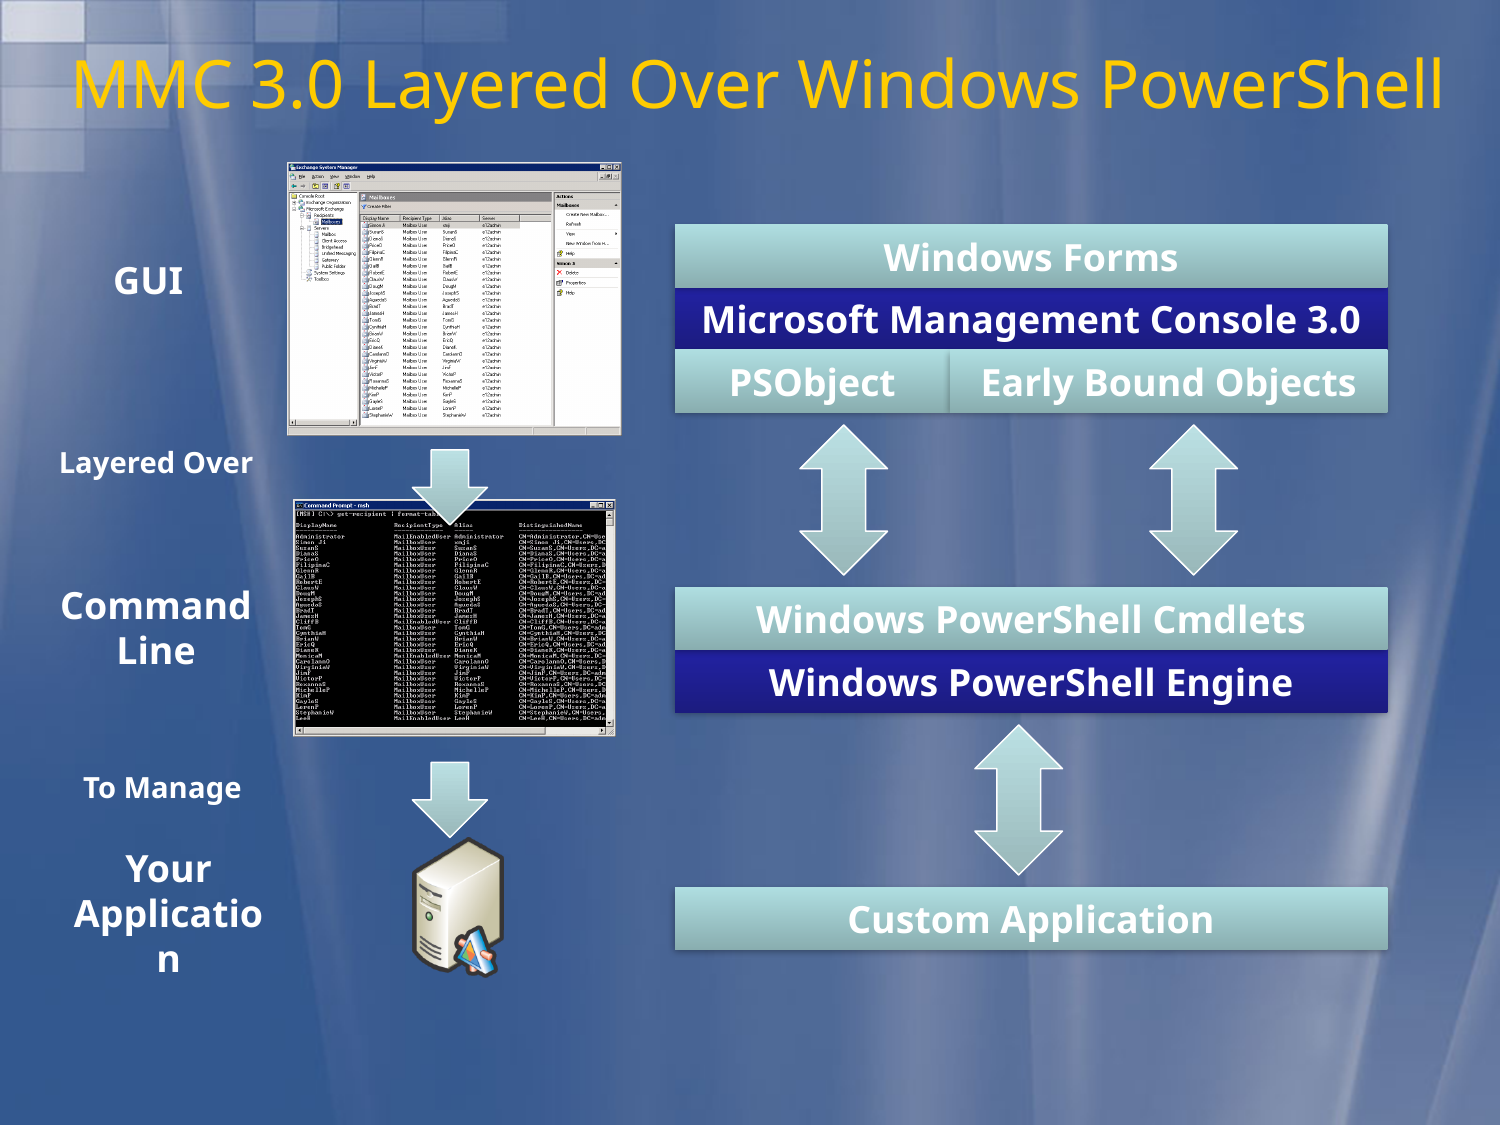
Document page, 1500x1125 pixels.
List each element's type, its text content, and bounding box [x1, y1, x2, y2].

text_box To Manage [49, 762, 275, 813]
text_box [412, 762, 488, 835]
text_box PSObject [675, 349, 949, 413]
text_box Your Application [49, 837, 288, 988]
text_box Layered Over [43, 437, 269, 488]
text_box Custom Application [675, 887, 1388, 950]
text_box [974, 724, 1063, 875]
text_box [1149, 424, 1238, 575]
text_box Early Bound Objects [949, 349, 1388, 413]
text_box GUI [98, 249, 214, 310]
picture [0, 0, 1500, 1125]
text_box Microsoft Management Console 3.0 [675, 294, 1388, 349]
text_box Windows PowerShell Engine [675, 657, 1388, 713]
text_box Windows PowerShell Cmdlets [675, 587, 1388, 650]
text_box Command Line [43, 574, 269, 680]
text_box [412, 449, 488, 498]
title MMC 3.0 Layered Over Windows PowerShell [55, 37, 1494, 126]
text_box [799, 424, 888, 575]
text_box Windows Forms [675, 224, 1388, 288]
